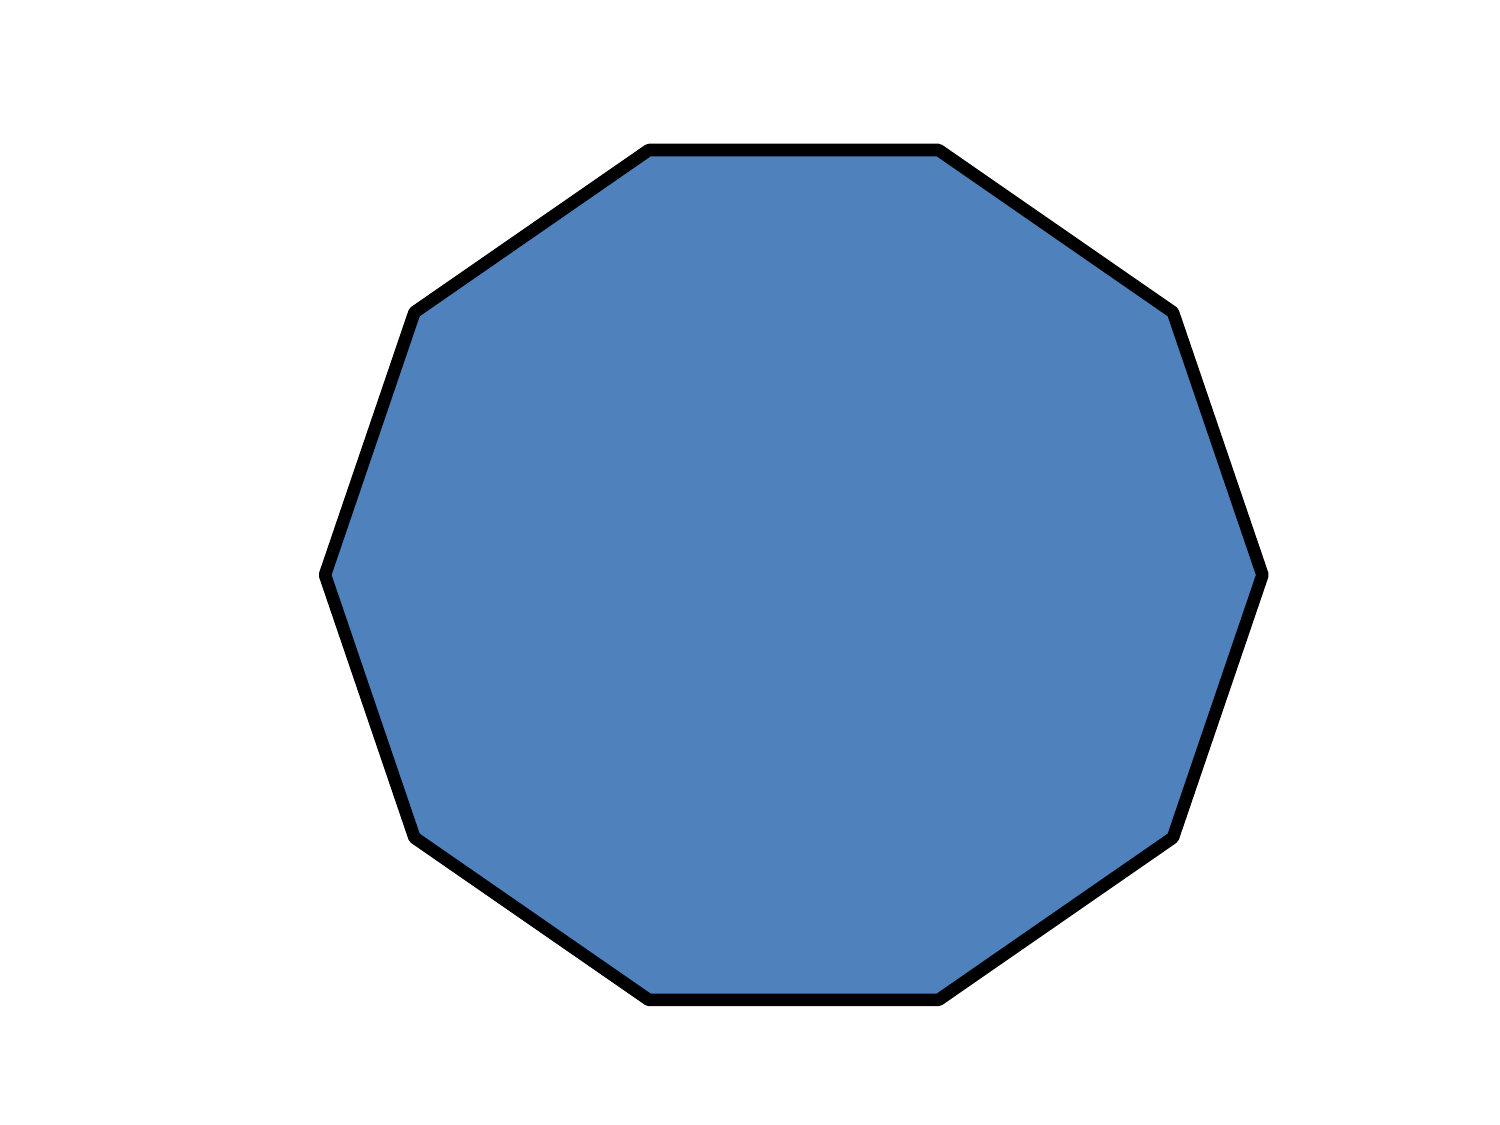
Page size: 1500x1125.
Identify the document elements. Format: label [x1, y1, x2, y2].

text_box [322, 147, 1265, 1003]
